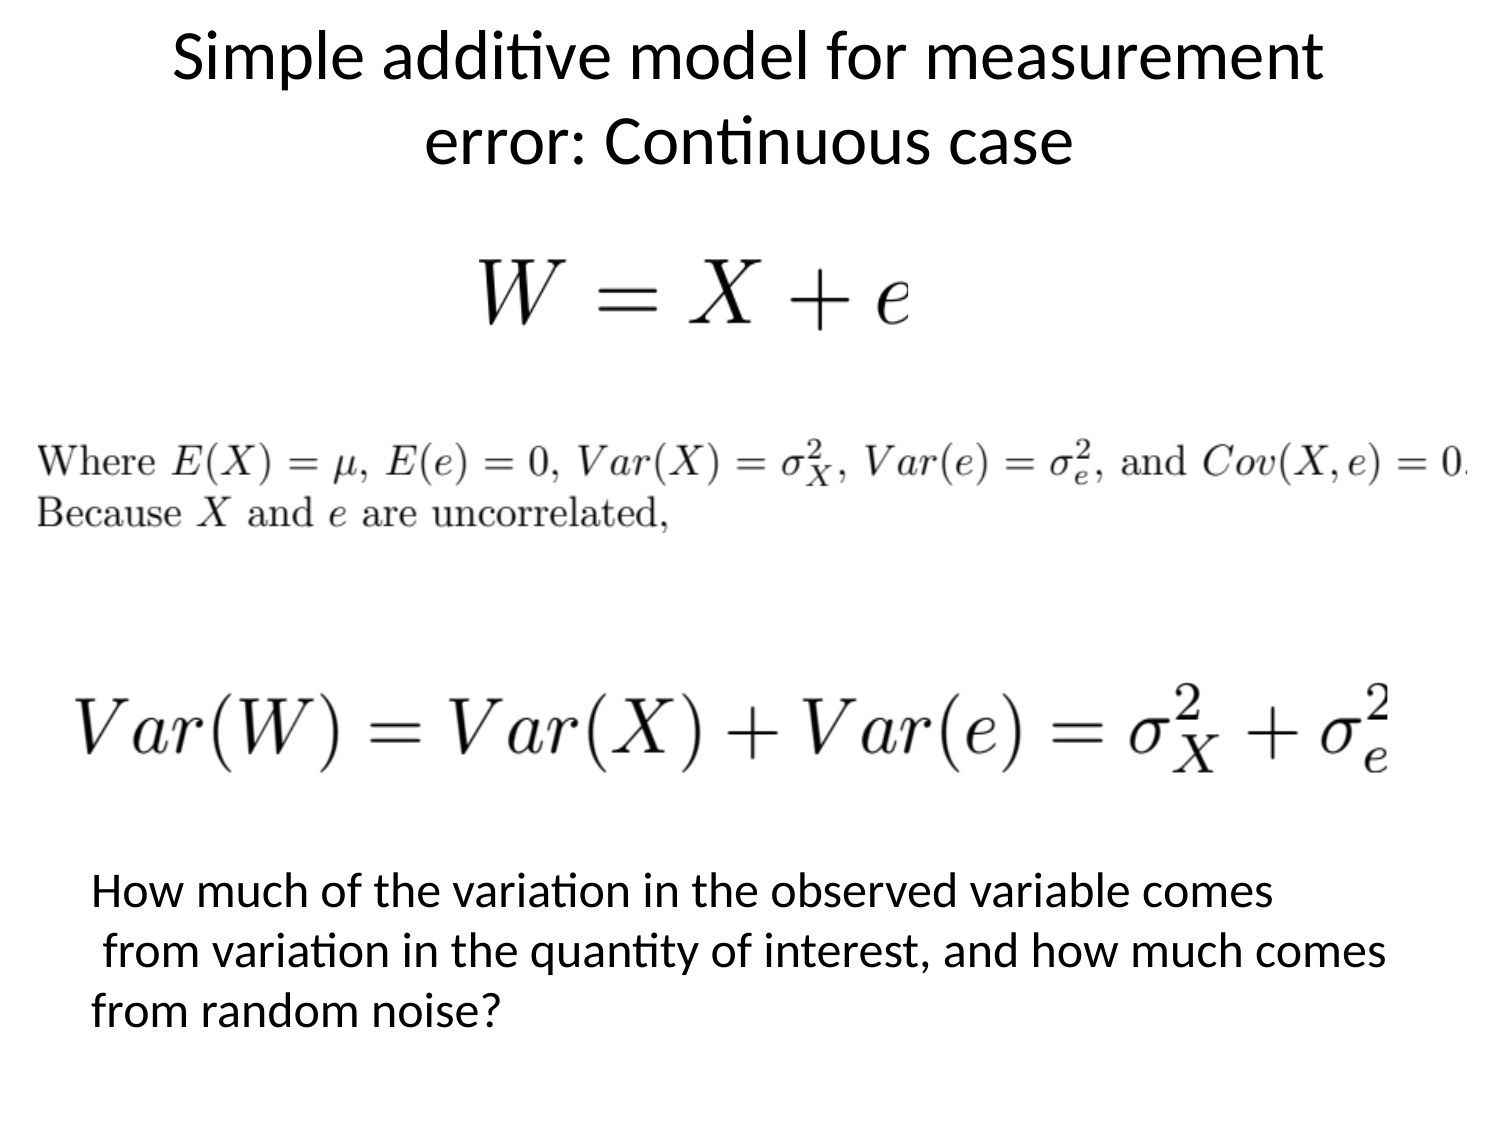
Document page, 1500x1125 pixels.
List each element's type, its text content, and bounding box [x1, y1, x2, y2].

picture [37, 438, 1468, 533]
title Simple additive model for measurement error: Continuous case [75, 0, 1425, 188]
picture [74, 682, 1388, 773]
text_box How much of the variation in the observed variable comes from variation in the quantity of interest, and how much comes from random noise? [76, 850, 1414, 1045]
picture [478, 257, 909, 332]
